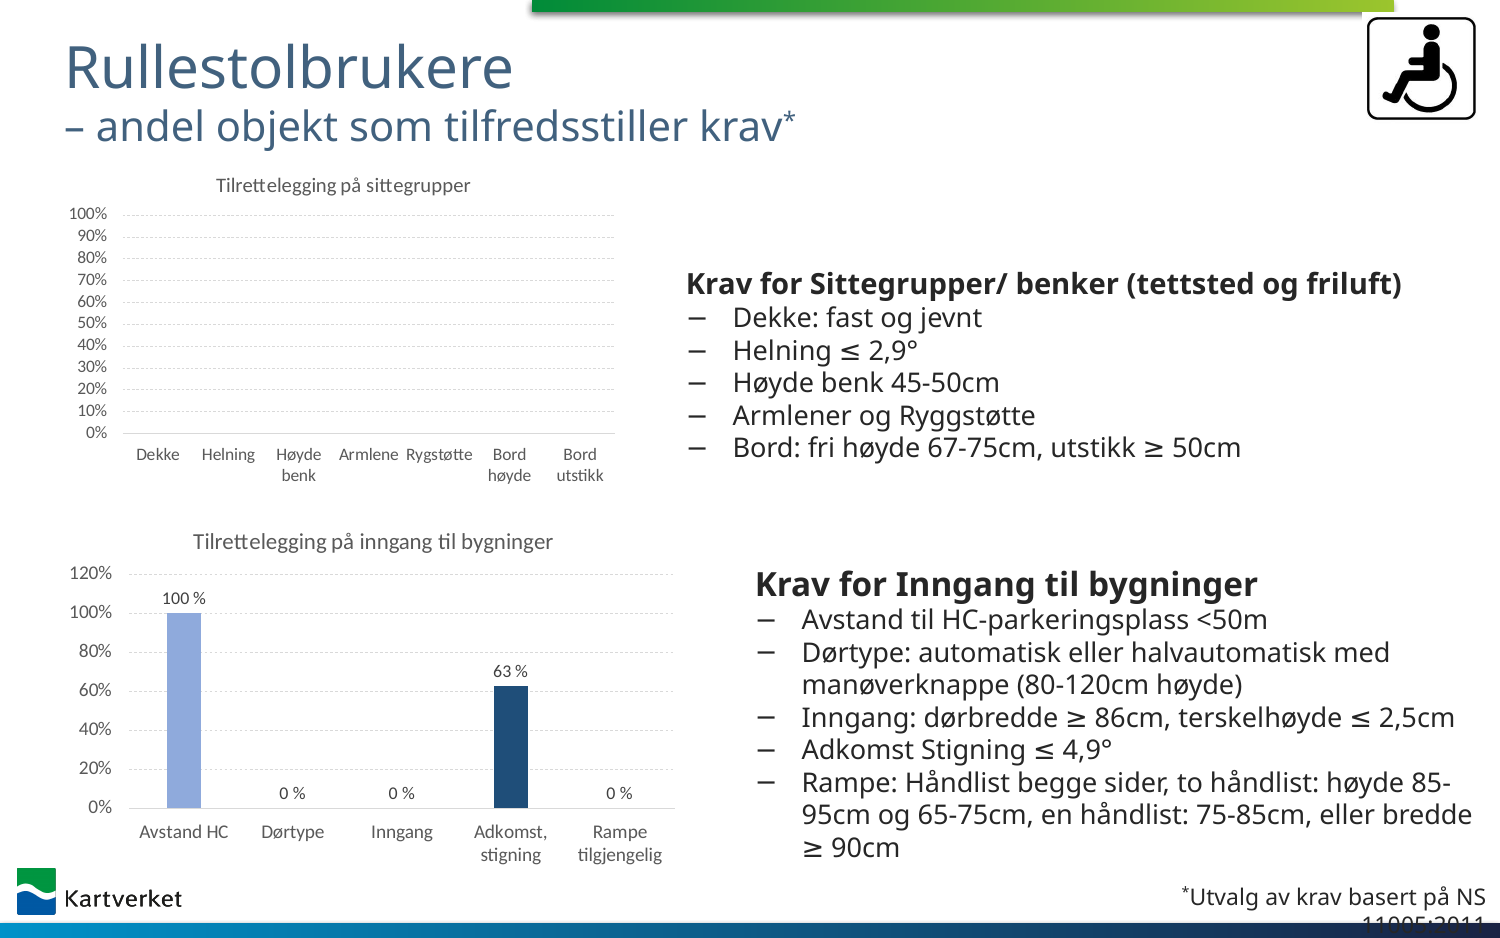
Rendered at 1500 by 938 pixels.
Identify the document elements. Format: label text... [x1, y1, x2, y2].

text_box Krav for Sittegrupper/ benker (tettsted og friluft) Dekke: fast og jevnt Helning ≤ 2,9° Høyde benk 45-50cm Armlener og Ryggstøtte Bord: fri høyde 67-75cm, utstikk ≥ 50cm [670, 258, 1418, 471]
text_box *Utvalg av krav basert på NS 11005:2011 [1068, 873, 1500, 938]
picture [62, 166, 625, 492]
picture [1362, 12, 1481, 126]
text_box Rullestolbrukere – andel objekt som tilfredsstiller krav* [49, 25, 1431, 158]
text_box Krav for Inngang til bygninger Avstand til HC-parkeringsplass <50m Dørtype: automatisk eller halvautomatisk med manøverknappe (80-120cm høyde) Inngang: dørbredde ≥ 86cm, terskelhøyde ≤ 2,5cm Adkomst Stigning ≤ 4,9° Rampe: Håndlist begge sider, to håndlist: høyde 85-95cm og 65-75cm, en håndlist: 75-85cm, eller bredde ≥ 90cm [740, 555, 1491, 870]
picture [62, 520, 685, 874]
